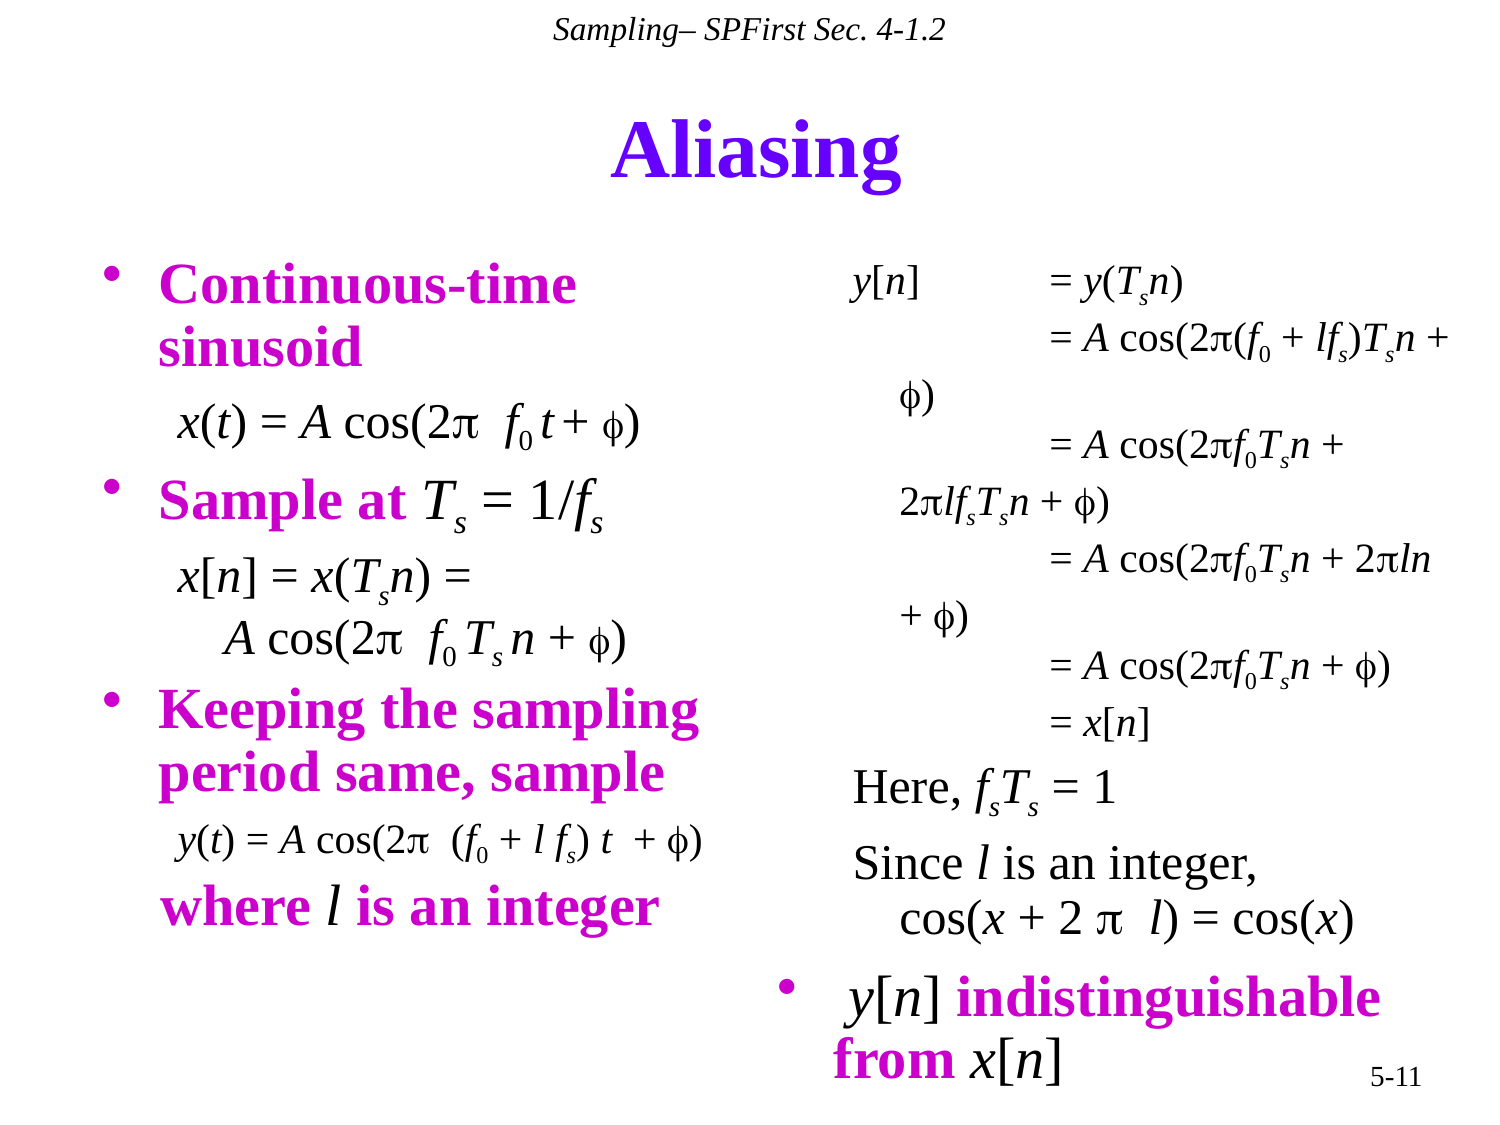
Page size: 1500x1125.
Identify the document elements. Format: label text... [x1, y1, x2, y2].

text_box Sampling– SPFirst Sec. 4-1.2 [0, 0, 1500, 55]
list y[n] = y(Tsn) = A cos(2p(f0 + lfs)Tsn + f) = A cos(2pf0Tsn + 2plfsTsn + f) = A cos(2pf0Tsn + 2pln + f) = A cos(2pf0Tsn + f) = x[n] Here, fsTs = 1 Since l is an integer, cos(x + 2 p l) = cos(x) y[n] indistinguishable from x[n] [762, 245, 1475, 996]
title Aliasing [75, 55, 1438, 238]
slide_number 5-11 [1124, 1049, 1438, 1125]
list Continuous-time sinusoid x(t) = A cos(2p f0 t + f) Sample at Ts = 1/fs x[n] = x(Tsn) = A cos(2p f0 Ts n + f) Keeping the sampling period same, sample y(t) = A cos(2p (f0 + l fs) t + f) where l is an integer [87, 245, 738, 983]
